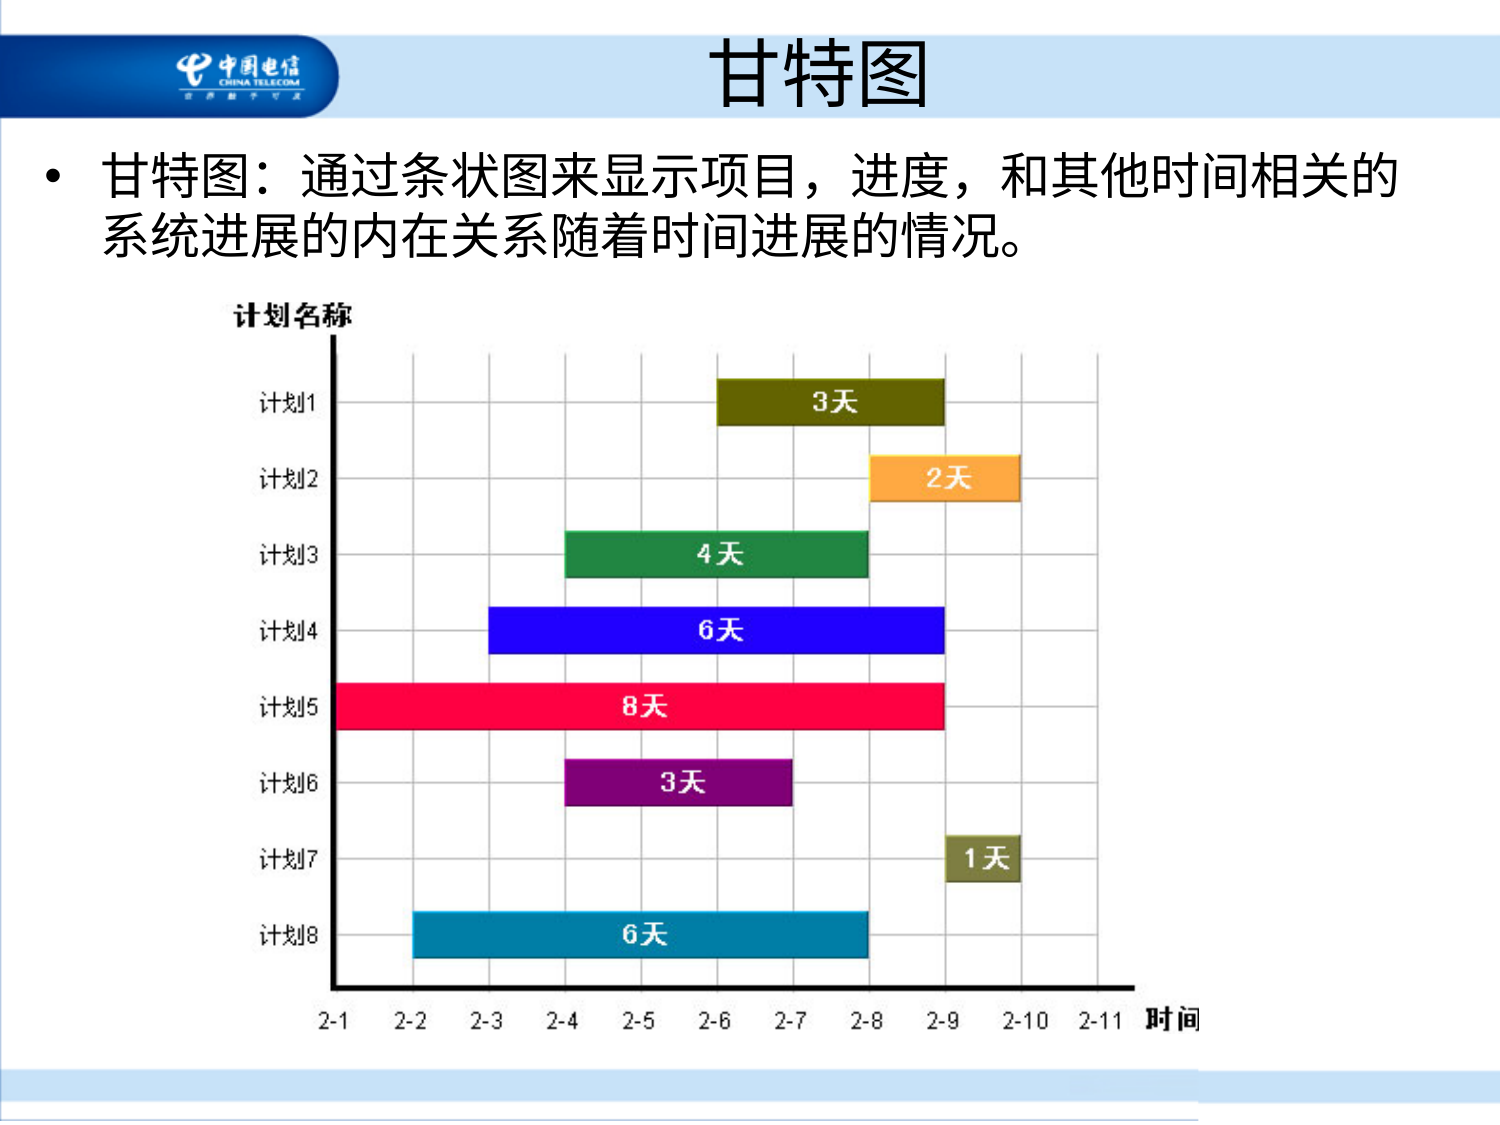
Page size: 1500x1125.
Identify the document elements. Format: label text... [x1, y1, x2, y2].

title 甘特图 [143, 18, 1495, 125]
list 甘特图：通过条状图来显示项目，进度，和其他时间相关的系统进展的内在关系随着时间进展的情况。 [29, 136, 1459, 880]
picture [0, 0, 1500, 1121]
